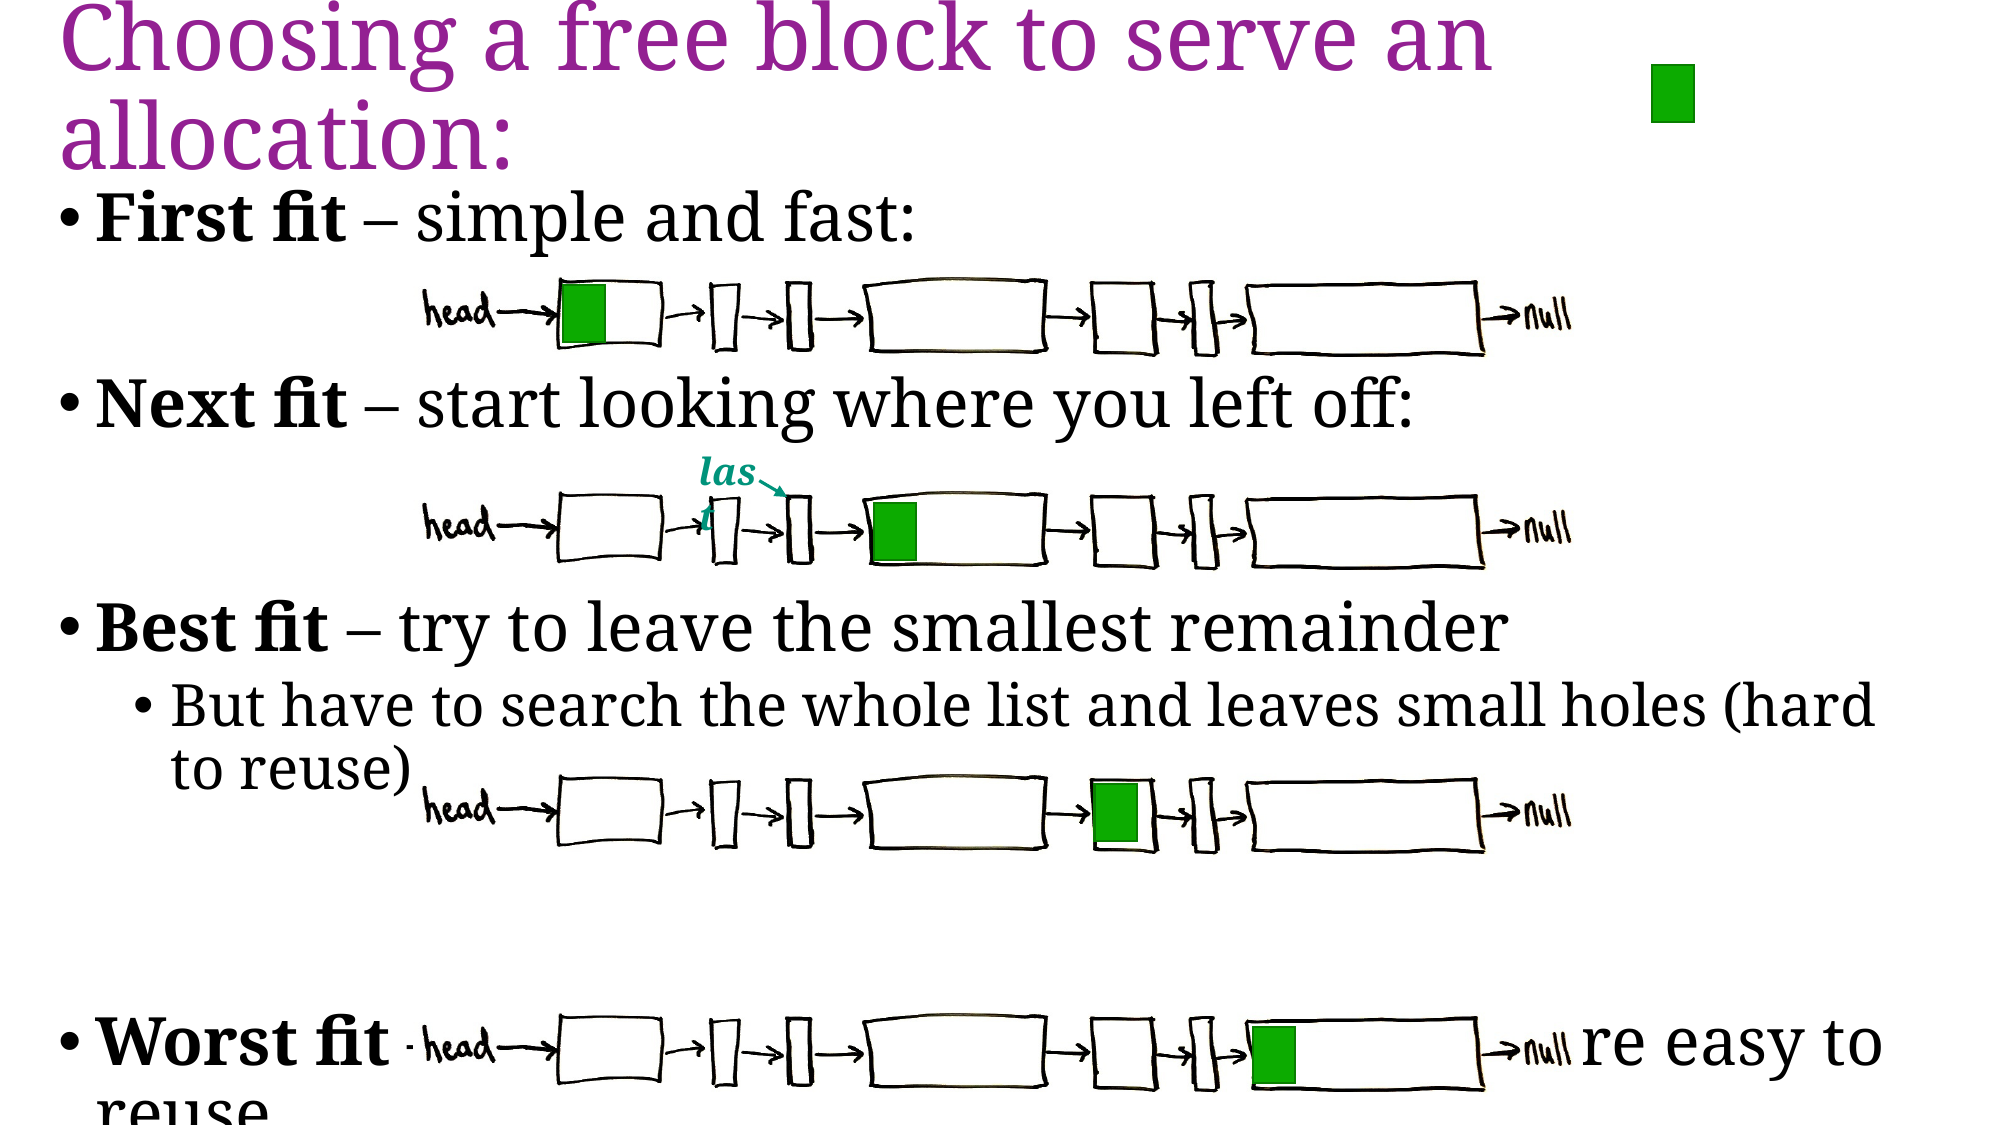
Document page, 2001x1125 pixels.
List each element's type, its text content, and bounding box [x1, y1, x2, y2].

list First fit – simple and fast: Next fit – start looking where you left off: Best fit – try to leave the smallest remainder But have to search the whole list and leaves small holes (hard to reuse) Worst fit – try to leave large remainders that are easy to reuse [43, 176, 1953, 1091]
title Choosing a free block to serve an allocation: [43, 30, 1953, 151]
text_box [1651, 64, 1695, 123]
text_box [413, 267, 1583, 365]
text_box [413, 1002, 1583, 1100]
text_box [413, 440, 1583, 578]
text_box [413, 763, 1583, 862]
